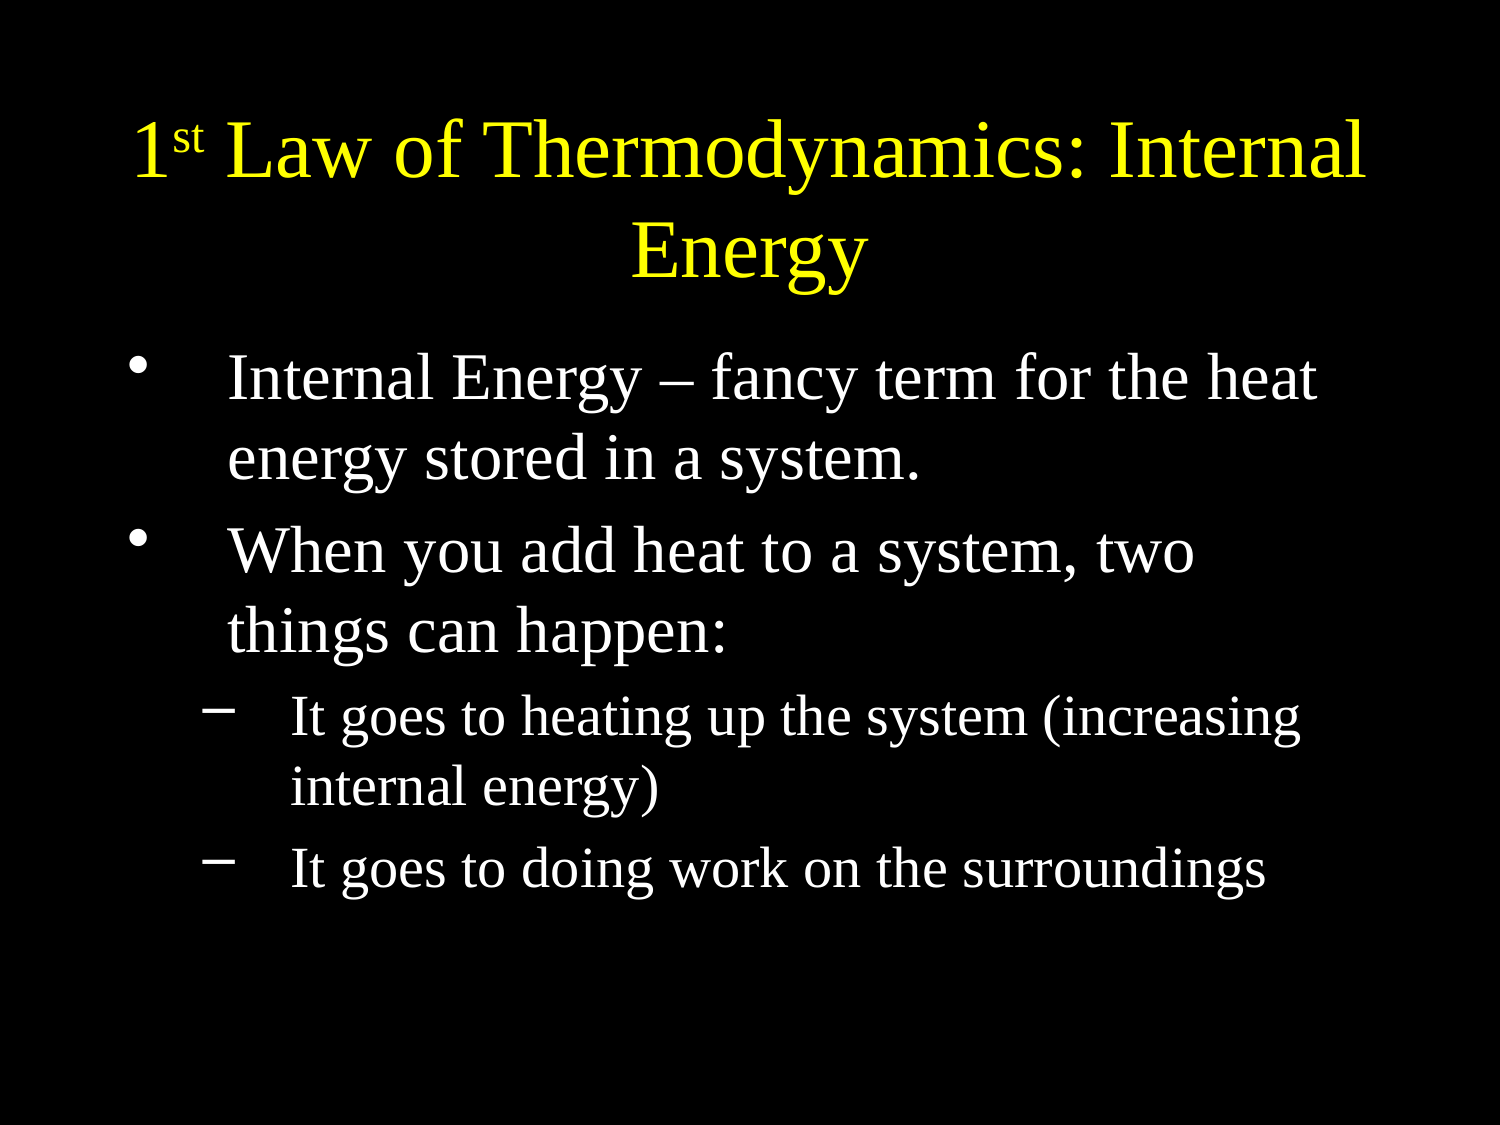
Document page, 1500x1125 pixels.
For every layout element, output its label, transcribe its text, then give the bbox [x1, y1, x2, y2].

list Internal Energy – fancy term for the heat energy stored in a system. When you add heat to a system, two things can happen: It goes to heating up the system (increasing internal energy) It goes to doing work on the surroundings [112, 324, 1388, 1000]
title 1st Law of Thermodynamics: Internal Energy [112, 99, 1388, 288]
